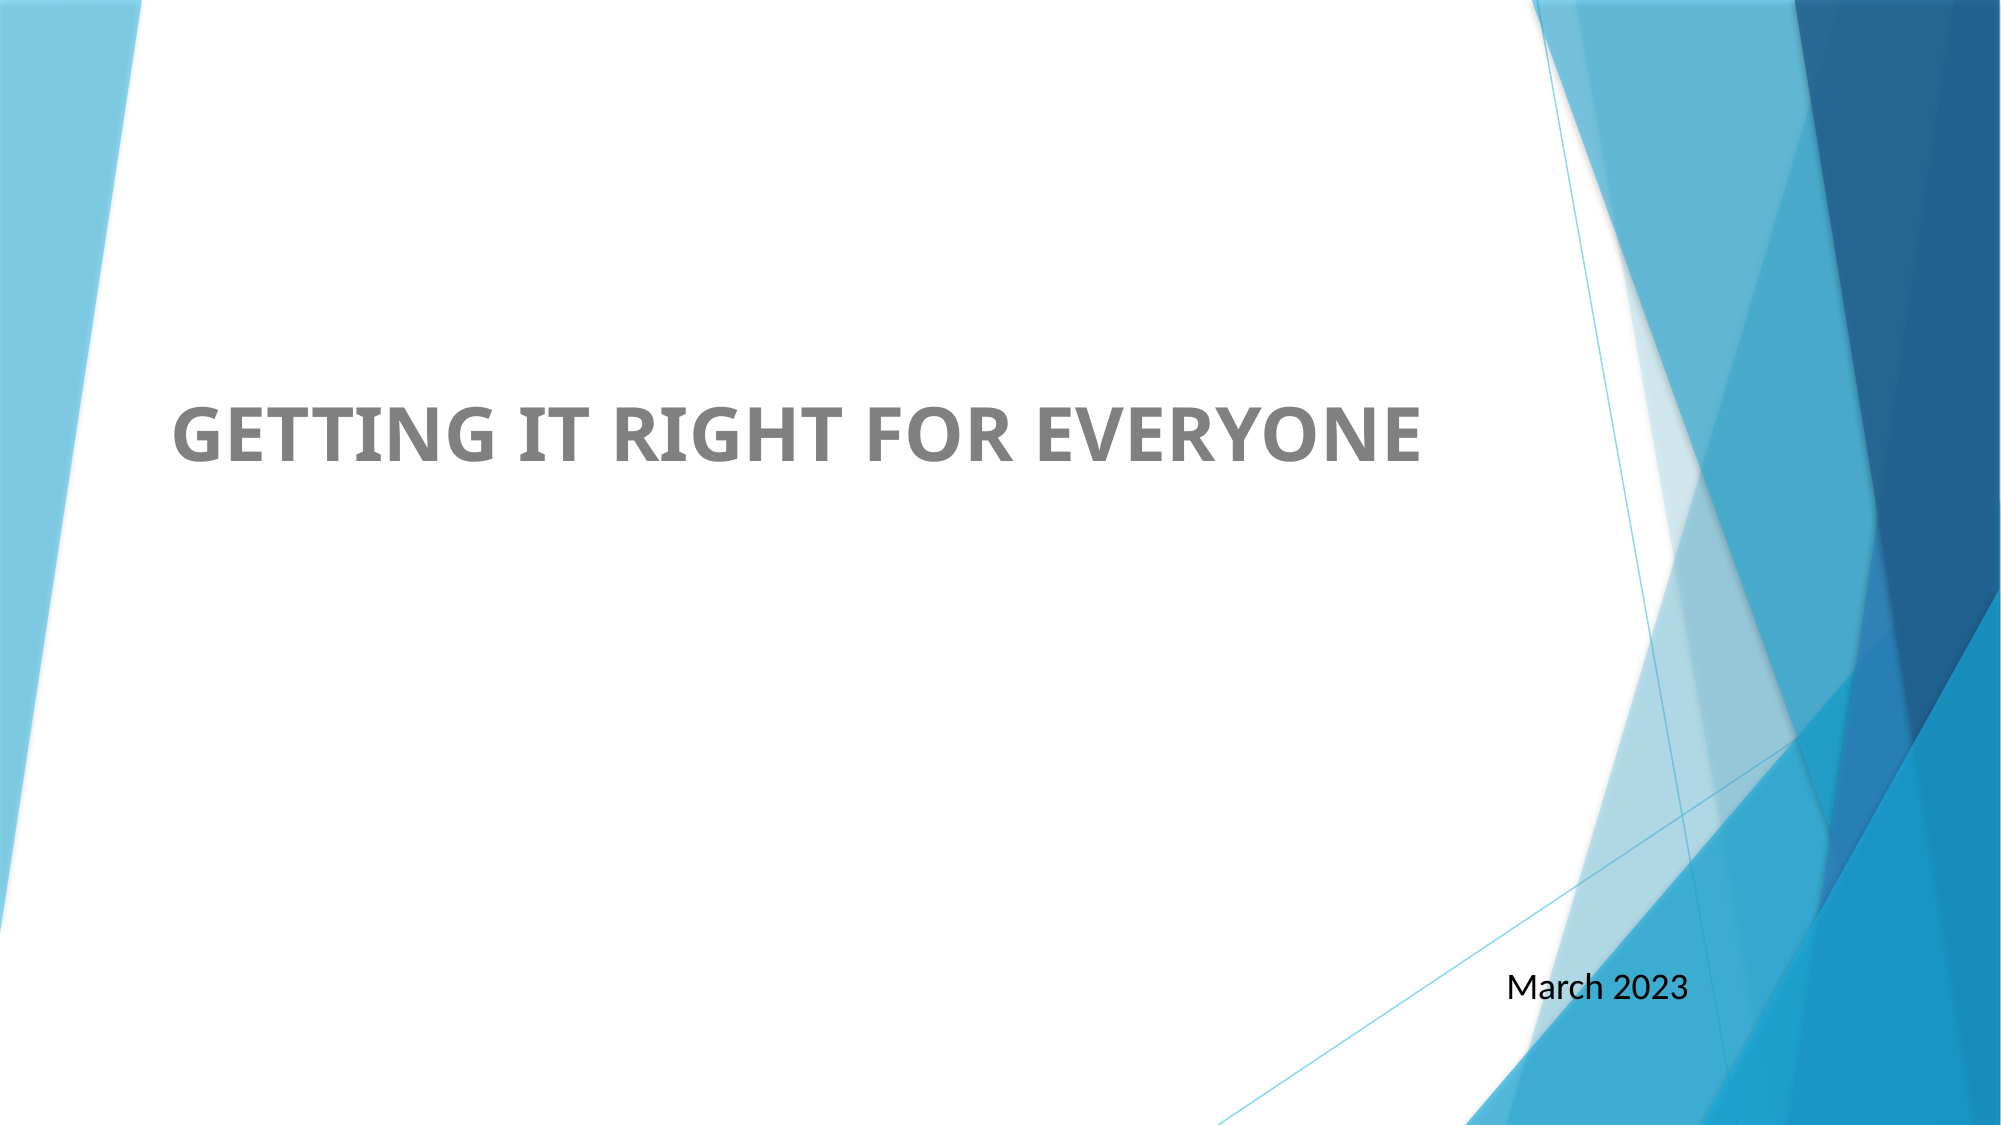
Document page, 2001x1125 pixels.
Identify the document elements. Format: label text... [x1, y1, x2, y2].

text_box March 2023 [1491, 909, 2000, 1015]
subtitle GETTING IT RIGHT FOR EVERYONE [155, 258, 1780, 439]
